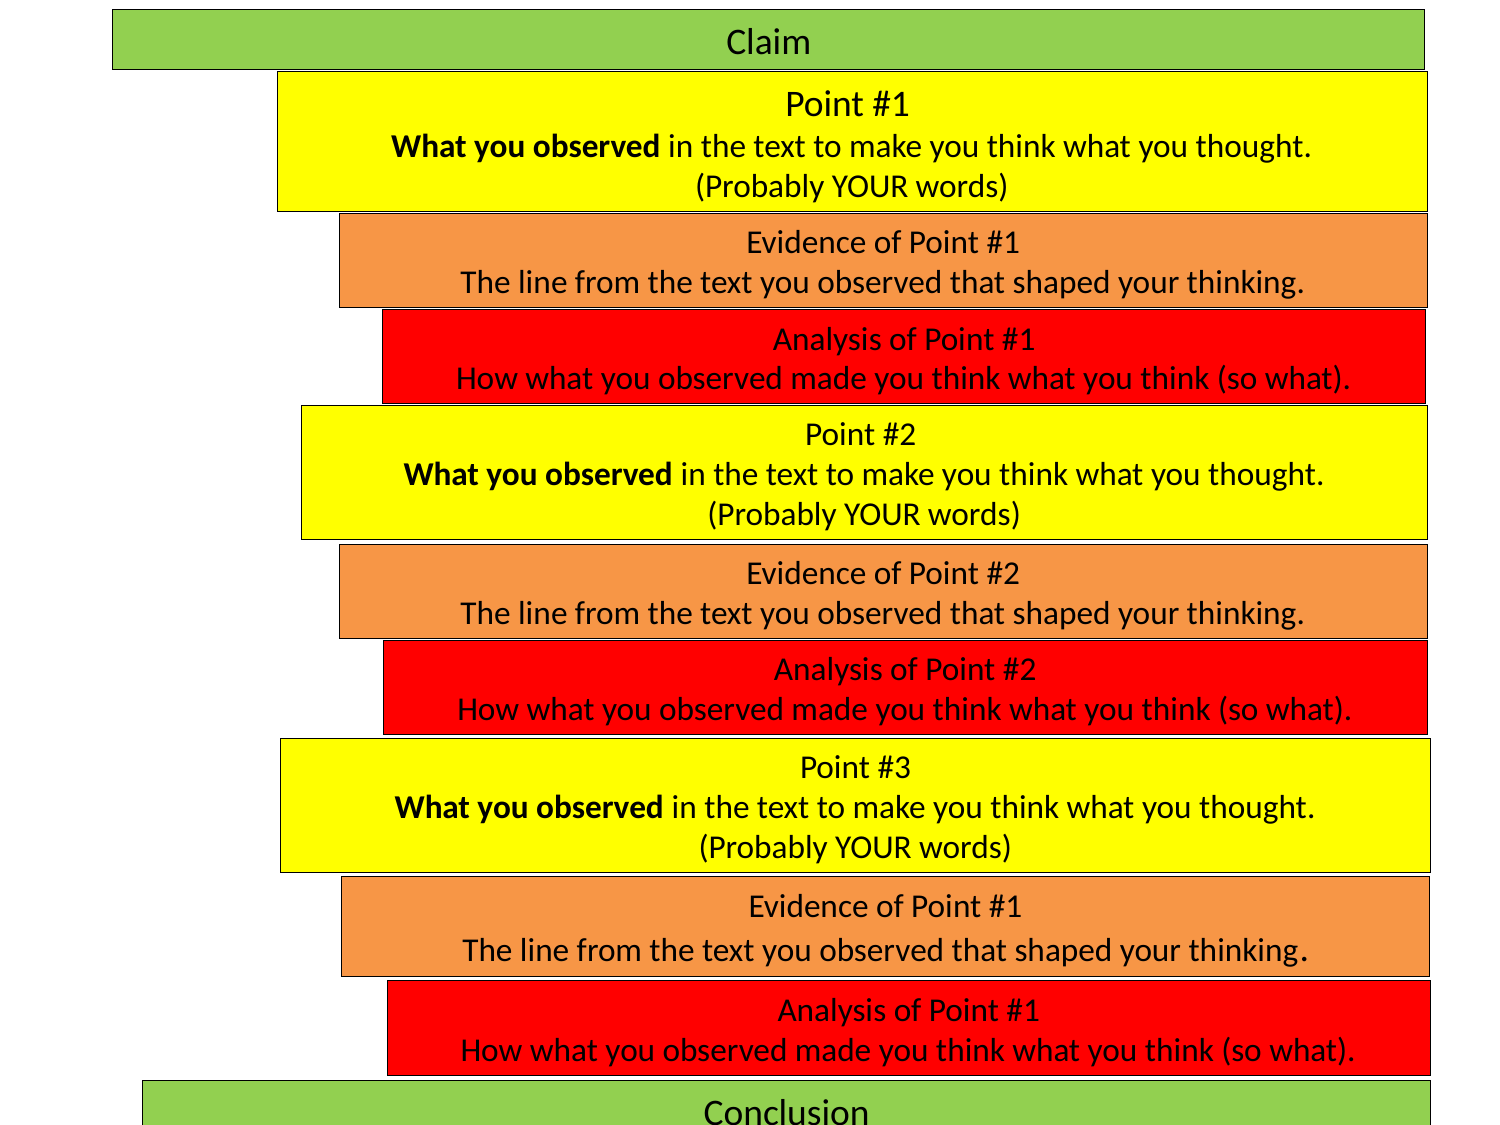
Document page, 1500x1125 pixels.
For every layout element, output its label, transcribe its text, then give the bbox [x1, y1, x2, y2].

text_box Analysis of Point #1 How what you observed made you think what you think (so what). [387, 980, 1431, 1076]
text_box Analysis of Point #2 How what you observed made you think what you think (so what). [383, 640, 1428, 735]
text_box Evidence of Point #1 The line from the text you observed that shaped your thinking. [339, 213, 1428, 308]
text_box Point #2 What you observed in the text to make you think what you thought. (Probably YOUR words) [301, 405, 1428, 540]
text_box Evidence of Point #1 The line from the text you observed that shaped your thinking. [341, 876, 1430, 977]
text_box Claim [112, 9, 1425, 70]
text_box Conclusion [142, 1080, 1431, 1125]
text_box Analysis of Point #1 How what you observed made you think what you think (so what). [382, 309, 1426, 404]
text_box Point #3 What you observed in the text to make you think what you thought. (Probably YOUR words) [280, 738, 1431, 873]
text_box Point #1 What you observed in the text to make you think what you thought. (Probably YOUR words) [277, 71, 1428, 212]
text_box Evidence of Point #2 The line from the text you observed that shaped your thinking. [339, 544, 1428, 639]
